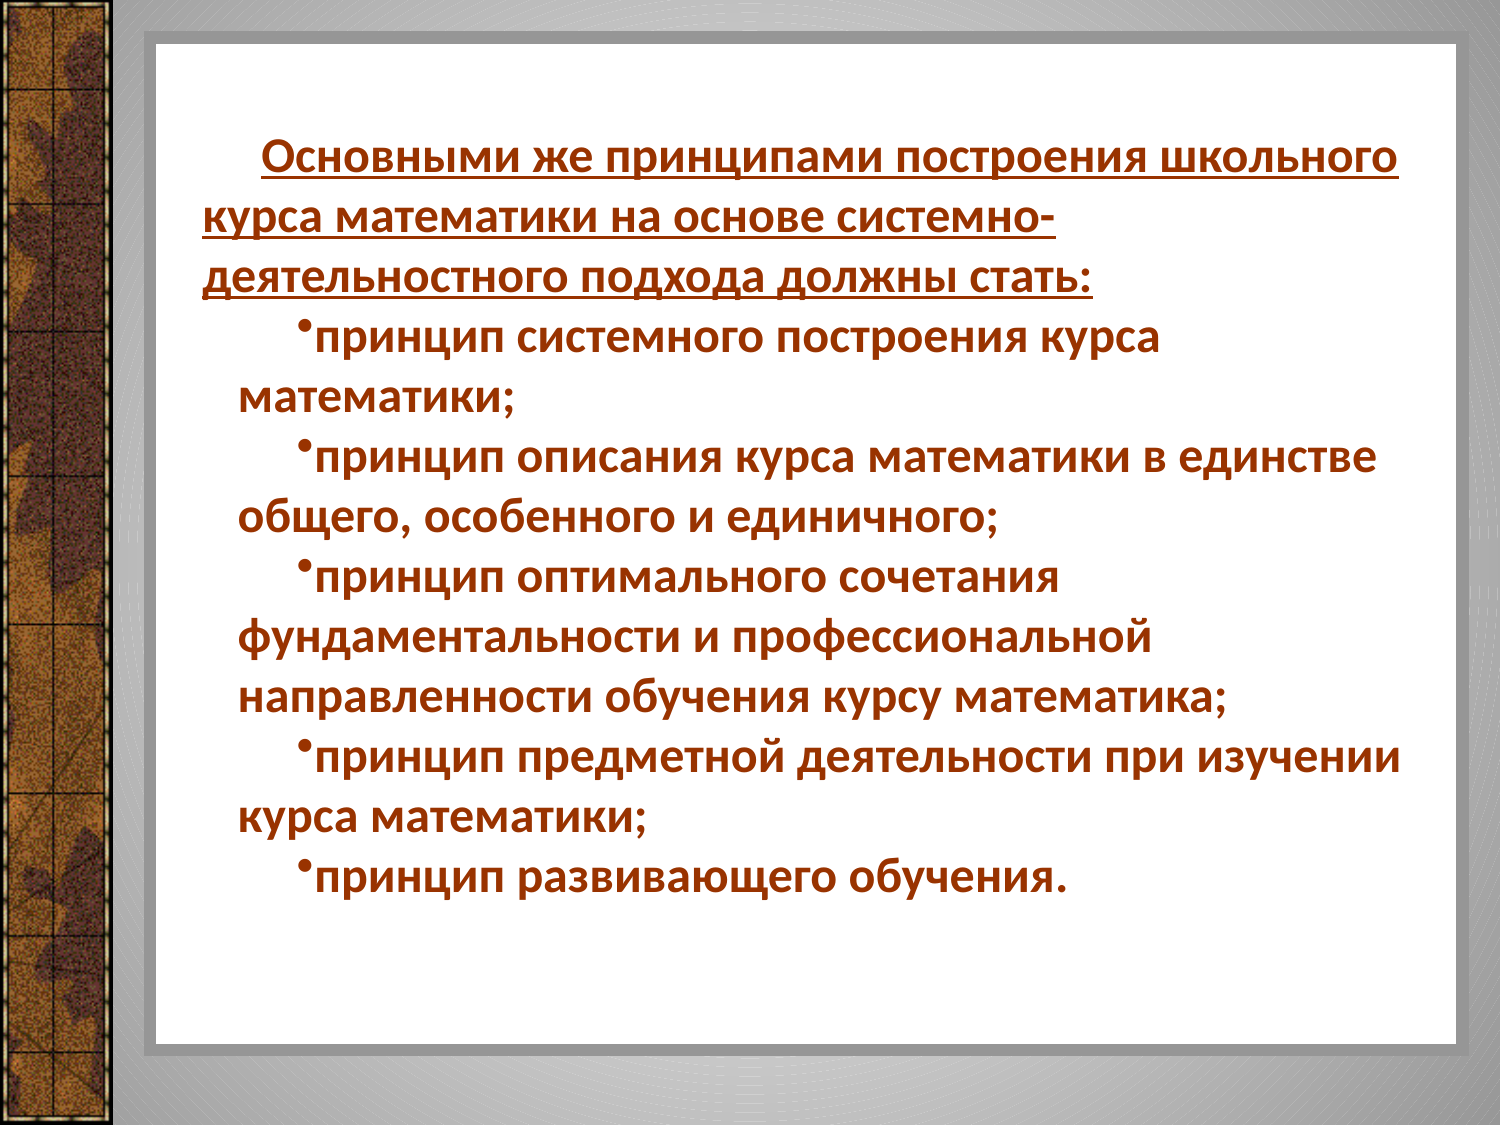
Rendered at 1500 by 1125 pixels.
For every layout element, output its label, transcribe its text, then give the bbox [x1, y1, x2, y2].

picture [0, 0, 113, 1125]
text_box Основными же принципами построения школьного курса математики на основе системно-деятельностного подхода должны стать: принцип системного построения курса математики; принцип описания курса математики в единстве общего, особенного и единичного; принцип оптимального сочетания фундаментальности и профессиональной направленности обучения курсу математика; принцип предметной деятельности при изучении курса математики; принцип развивающего обучения. [187, 114, 1430, 970]
